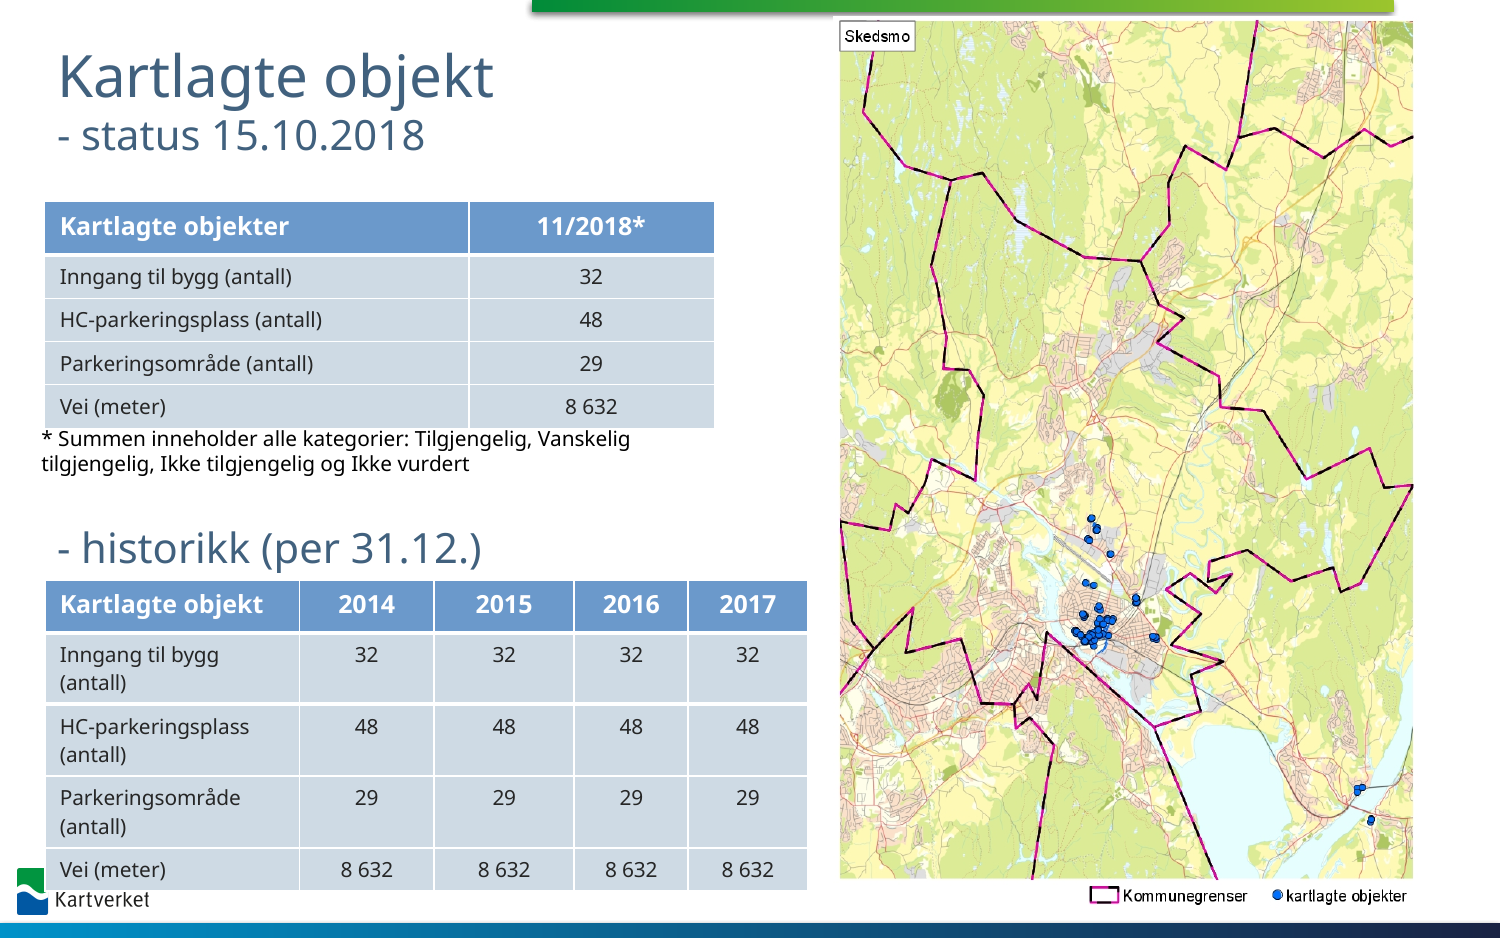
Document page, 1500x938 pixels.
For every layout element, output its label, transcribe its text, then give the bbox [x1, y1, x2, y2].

table_cell Inngang til bygg (antall) [46, 635, 299, 702]
text_box - historikk (per 31.12.) [42, 496, 828, 580]
table_header 2017 [689, 581, 807, 631]
table_cell 48 [575, 706, 687, 775]
table_cell 8 632 [470, 385, 714, 428]
table_cell 48 [300, 706, 433, 775]
table_cell 32 [435, 635, 573, 702]
table_cell Vei (meter) [46, 849, 299, 890]
table_cell Vei (meter) [45, 385, 468, 417]
table_cell 32 [575, 635, 687, 702]
table_header 2014 [300, 581, 433, 631]
table_cell 29 [435, 777, 573, 847]
table_cell Parkeringsområde (antall) [45, 342, 468, 384]
table_cell 48 [689, 706, 807, 775]
table_cell 8 632 [435, 849, 573, 890]
table_cell HC-parkeringsplass (antall) [45, 299, 468, 341]
table_cell 29 [470, 342, 714, 384]
text_box * Summen inneholder alle kategorier: Tilgjengelig, Vanskelig tilgjengelig, Ikke tilgjengelig og Ikke vurdert [26, 417, 711, 483]
table_cell 29 [575, 777, 687, 847]
table_cell 32 [470, 257, 714, 298]
table_cell Parkeringsområde (antall) [46, 777, 299, 847]
table_header Kartlagte objekt [46, 581, 299, 631]
table_cell 48 [435, 706, 573, 775]
table_cell HC-parkeringsplass (antall) [46, 706, 299, 775]
table_cell 8 632 [575, 849, 687, 890]
table_cell 29 [300, 777, 433, 847]
table_cell 32 [300, 635, 433, 702]
table_cell 8 632 [300, 849, 433, 890]
table_cell 8 632 [689, 849, 807, 890]
text_box Kartlagte objekt - status 15.10.2018 [42, 24, 828, 167]
table_header 2015 [435, 581, 573, 631]
table_header 2016 [575, 581, 687, 631]
table_header 11/2018* [470, 202, 714, 253]
table_cell Inngang til bygg (antall) [45, 257, 468, 298]
table_cell 32 [689, 635, 807, 702]
table_cell 29 [689, 777, 807, 847]
table_cell 48 [470, 299, 714, 341]
picture [833, 16, 1419, 913]
table_header Kartlagte objekter [45, 202, 468, 253]
